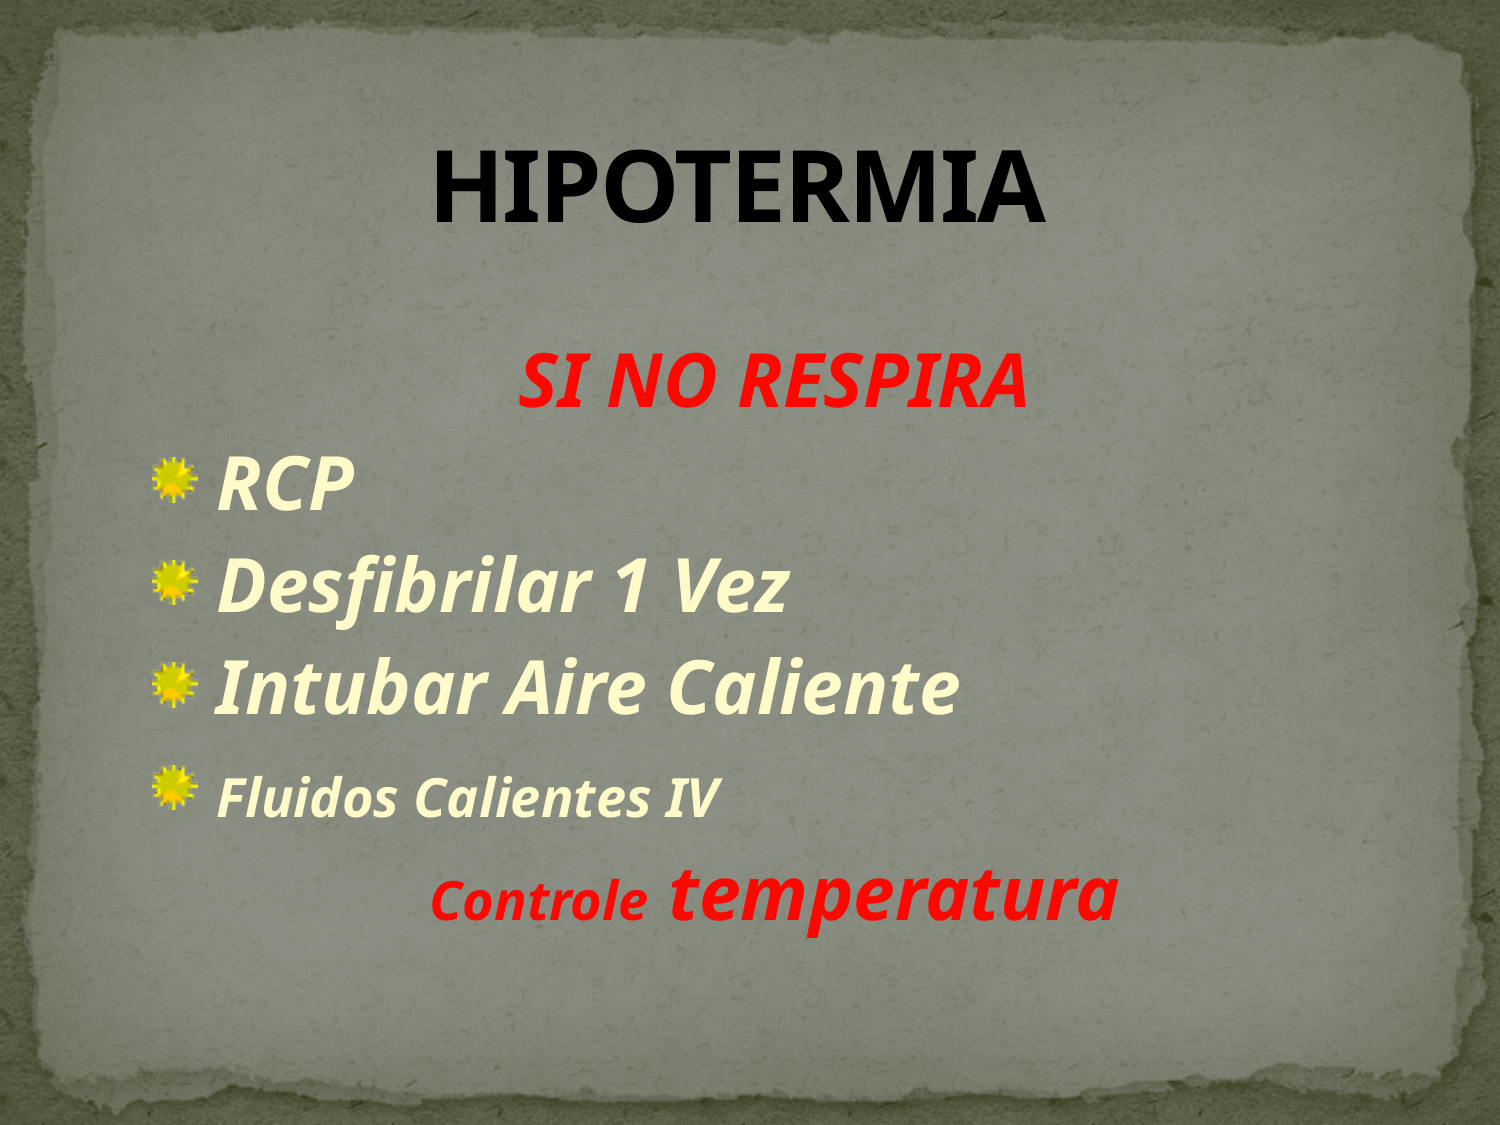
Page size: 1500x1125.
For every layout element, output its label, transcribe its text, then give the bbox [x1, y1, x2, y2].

picture [152, 457, 198, 503]
title HIPOTERMIA [99, 62, 1375, 250]
list SI NO RESPIRA RCP Desfibrilar 1 Vez Intubar Aire Caliente Fluidos Calientes IV Controle temperatura [137, 324, 1413, 1001]
picture [152, 560, 198, 605]
picture [152, 765, 198, 810]
picture [152, 662, 198, 708]
